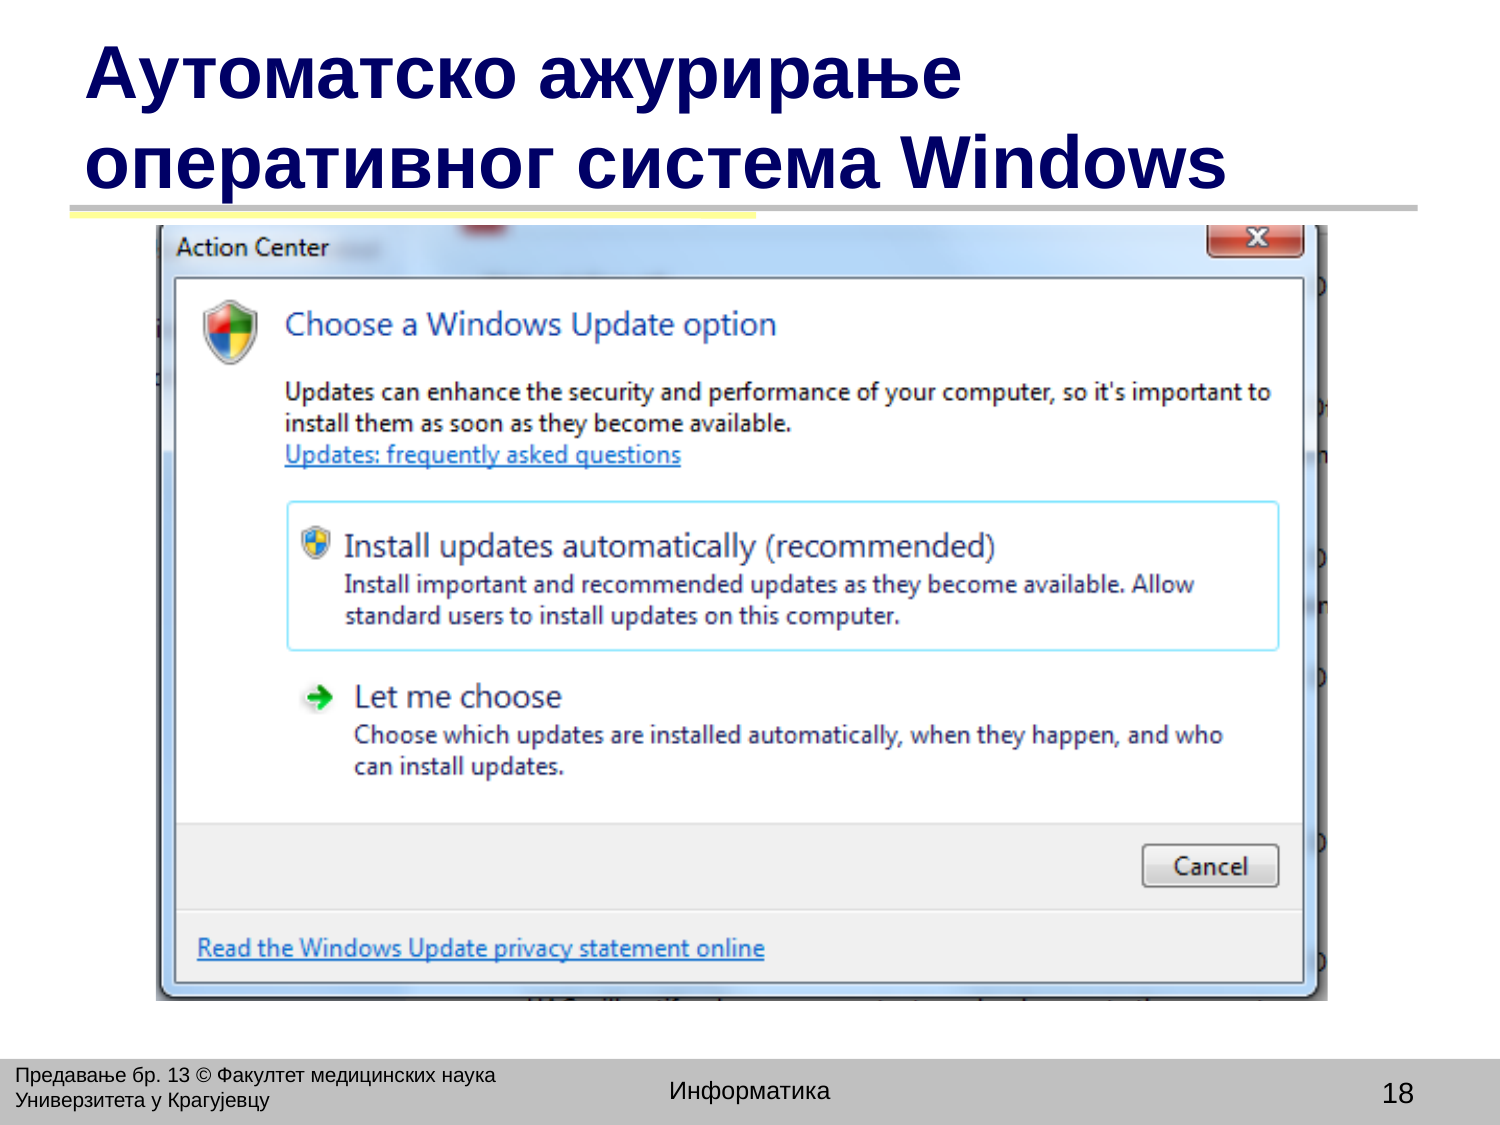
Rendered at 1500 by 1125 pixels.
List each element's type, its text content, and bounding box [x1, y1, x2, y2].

slide_number Предавање бр. 13 © Факултет медицинских наука Универзитета у Крагујевцу [0, 1053, 617, 1108]
title Аутоматско ажурирање оперативног система Windows [69, 19, 1426, 208]
picture [155, 224, 1329, 1001]
slide_number 18 [1079, 1066, 1430, 1125]
footer Информатика [512, 1066, 988, 1125]
